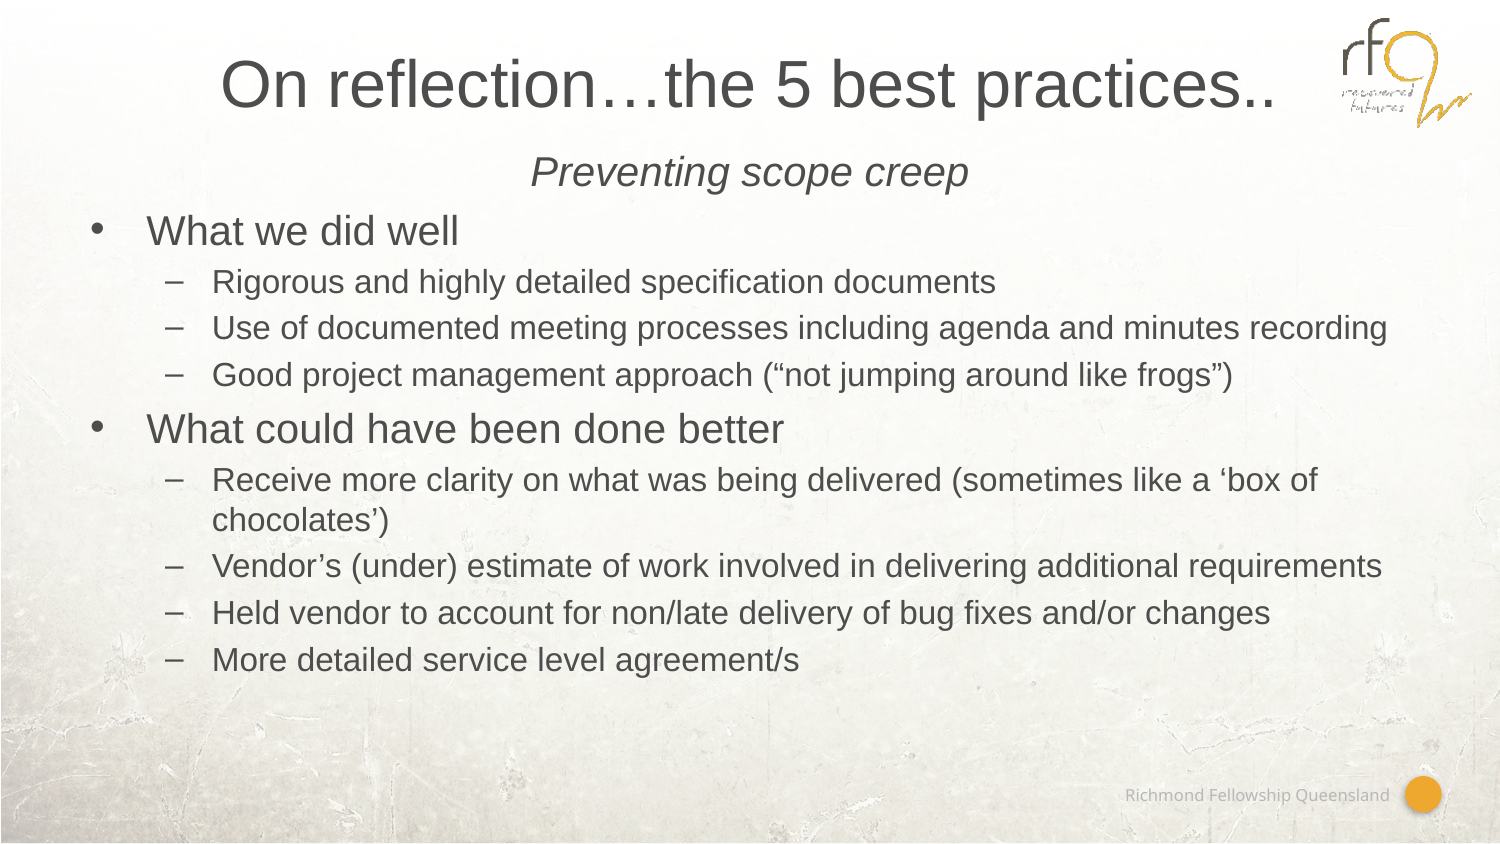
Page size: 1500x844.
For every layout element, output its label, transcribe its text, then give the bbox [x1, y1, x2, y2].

list Preventing scope creep What we did well Rigorous and highly detailed specification documents Use of documented meeting processes including agenda and minutes recording Good project management approach (“not jumping around like frogs”) What could have been done better Receive more clarity on what was being delivered (sometimes like a ‘box of chocolates’) Vendor’s (under) estimate of work involved in delivering additional requirements Held vendor to account for non/late delivery of bug fixes and/or changes More detailed service level agreement/s [74, 137, 1426, 772]
title On reflection…the 5 best practices.. [75, 33, 1425, 137]
picture [0, 0, 1500, 844]
